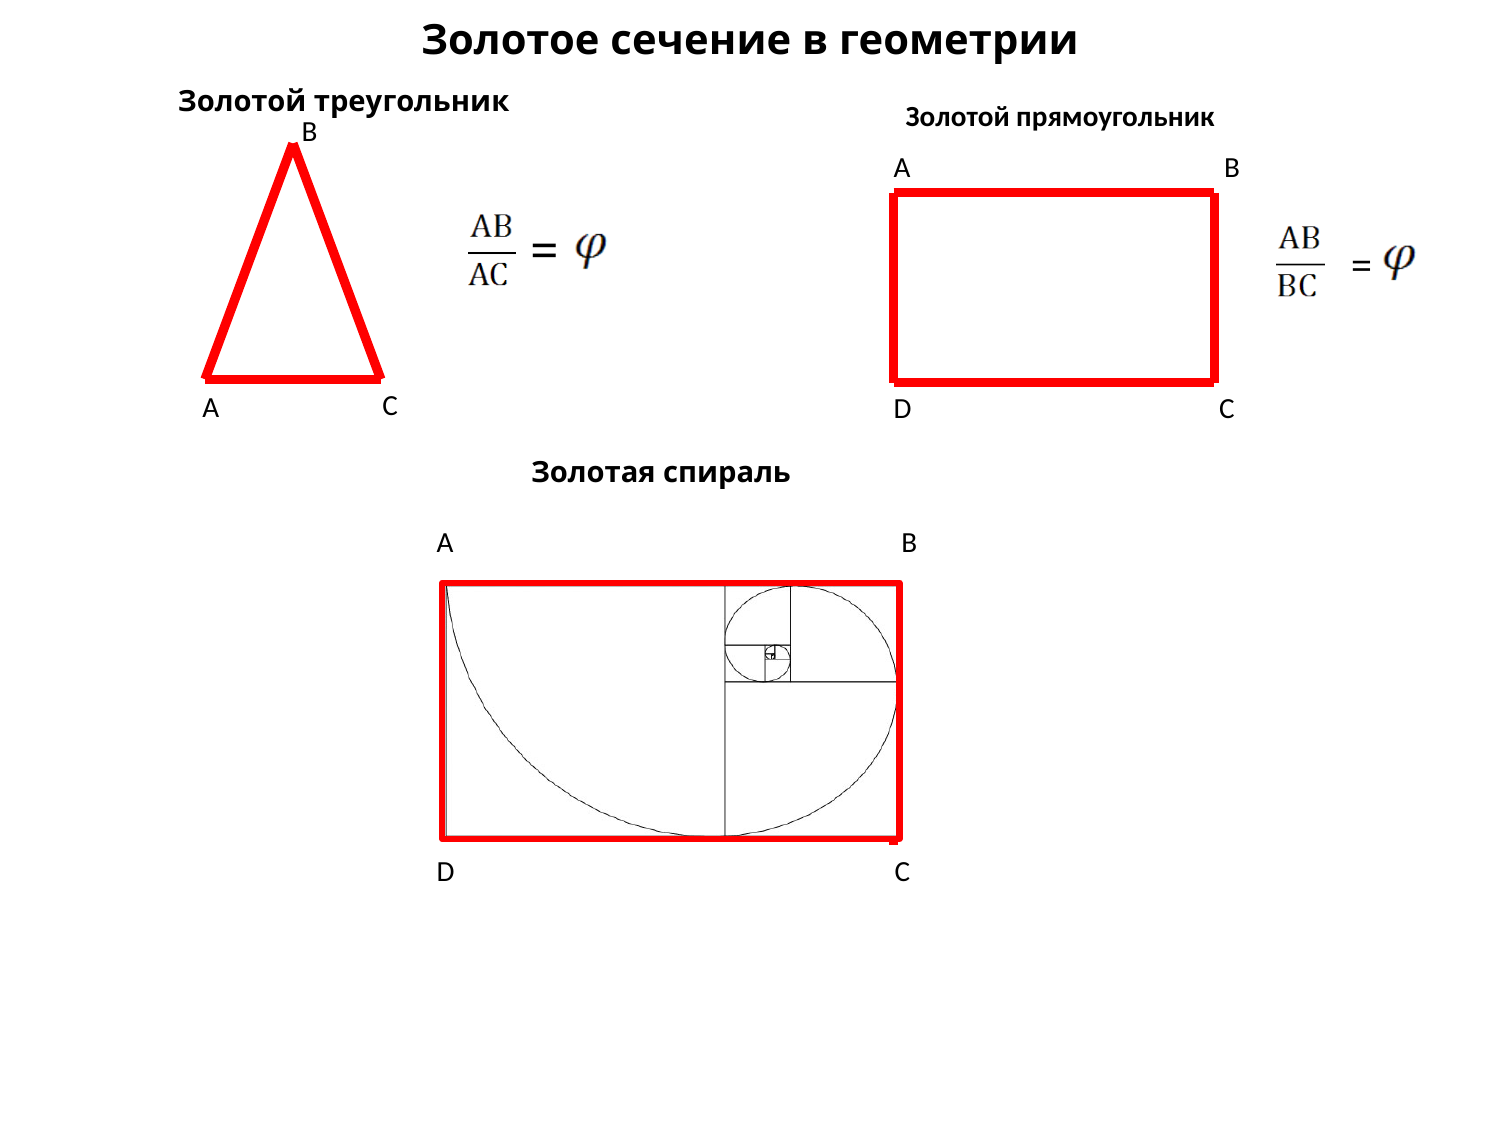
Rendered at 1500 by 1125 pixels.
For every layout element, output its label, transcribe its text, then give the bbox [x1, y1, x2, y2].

picture [468, 210, 516, 295]
text_box = [1336, 234, 1380, 295]
text_box Золотой прямоугольник [797, 81, 1237, 142]
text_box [878, 140, 1255, 434]
text_box [734, 14, 766, 120]
picture [573, 210, 609, 279]
text_box Золотая спираль [438, 445, 856, 496]
text_box [0, 1, 1500, 75]
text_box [187, 105, 434, 506]
picture [1382, 222, 1418, 290]
text_box Золотой треугольник [0, 75, 532, 126]
picture [1276, 222, 1325, 305]
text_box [421, 515, 950, 896]
text_box = [516, 211, 573, 287]
